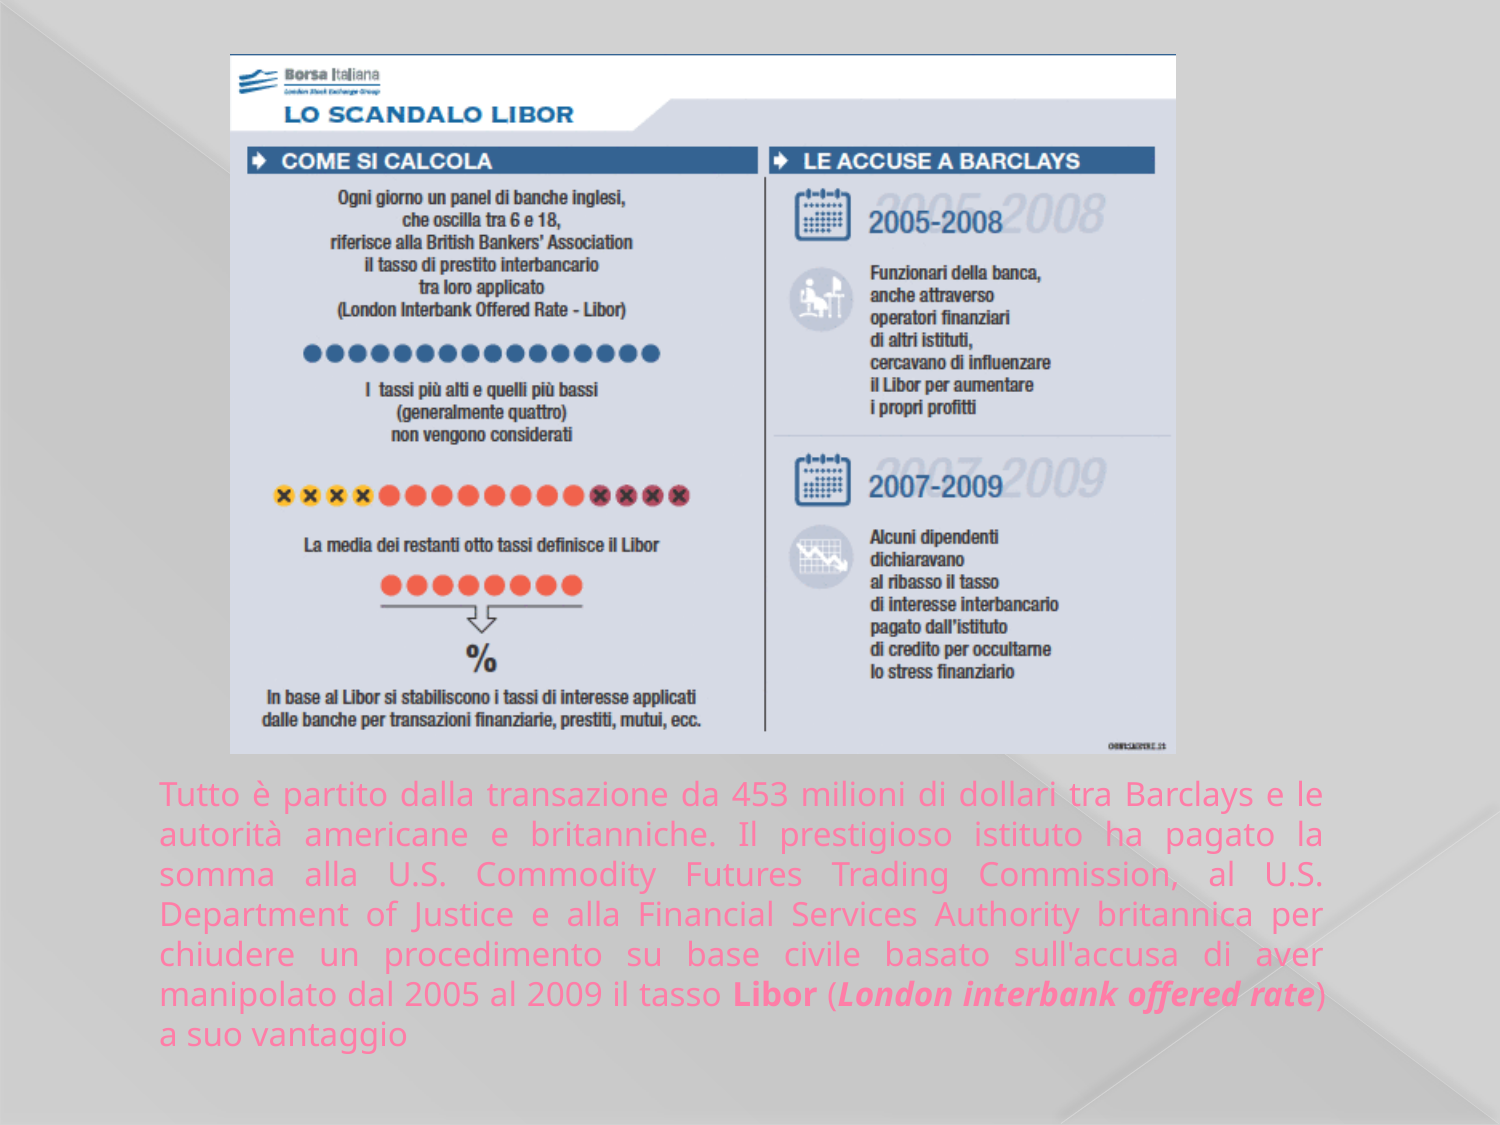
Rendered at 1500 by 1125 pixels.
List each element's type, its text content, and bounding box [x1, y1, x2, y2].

picture [229, 54, 1176, 754]
title Tutto è partito dalla transazione da 453 milioni di dollari tra Barclays e le autorità americane e britanniche. Il prestigioso istituto ha pagato la somma alla U.S. Commodity Futures Trading Commission, al U.S. Department of Justice e alla Financial Services Authority britannica per chiudere un procedimento su base civile basato sull'accusa di aver manipolato dal 2005 al 2009 il tasso Libor (London interbank offered rate) a suo vantaggio [64, 775, 1341, 1012]
